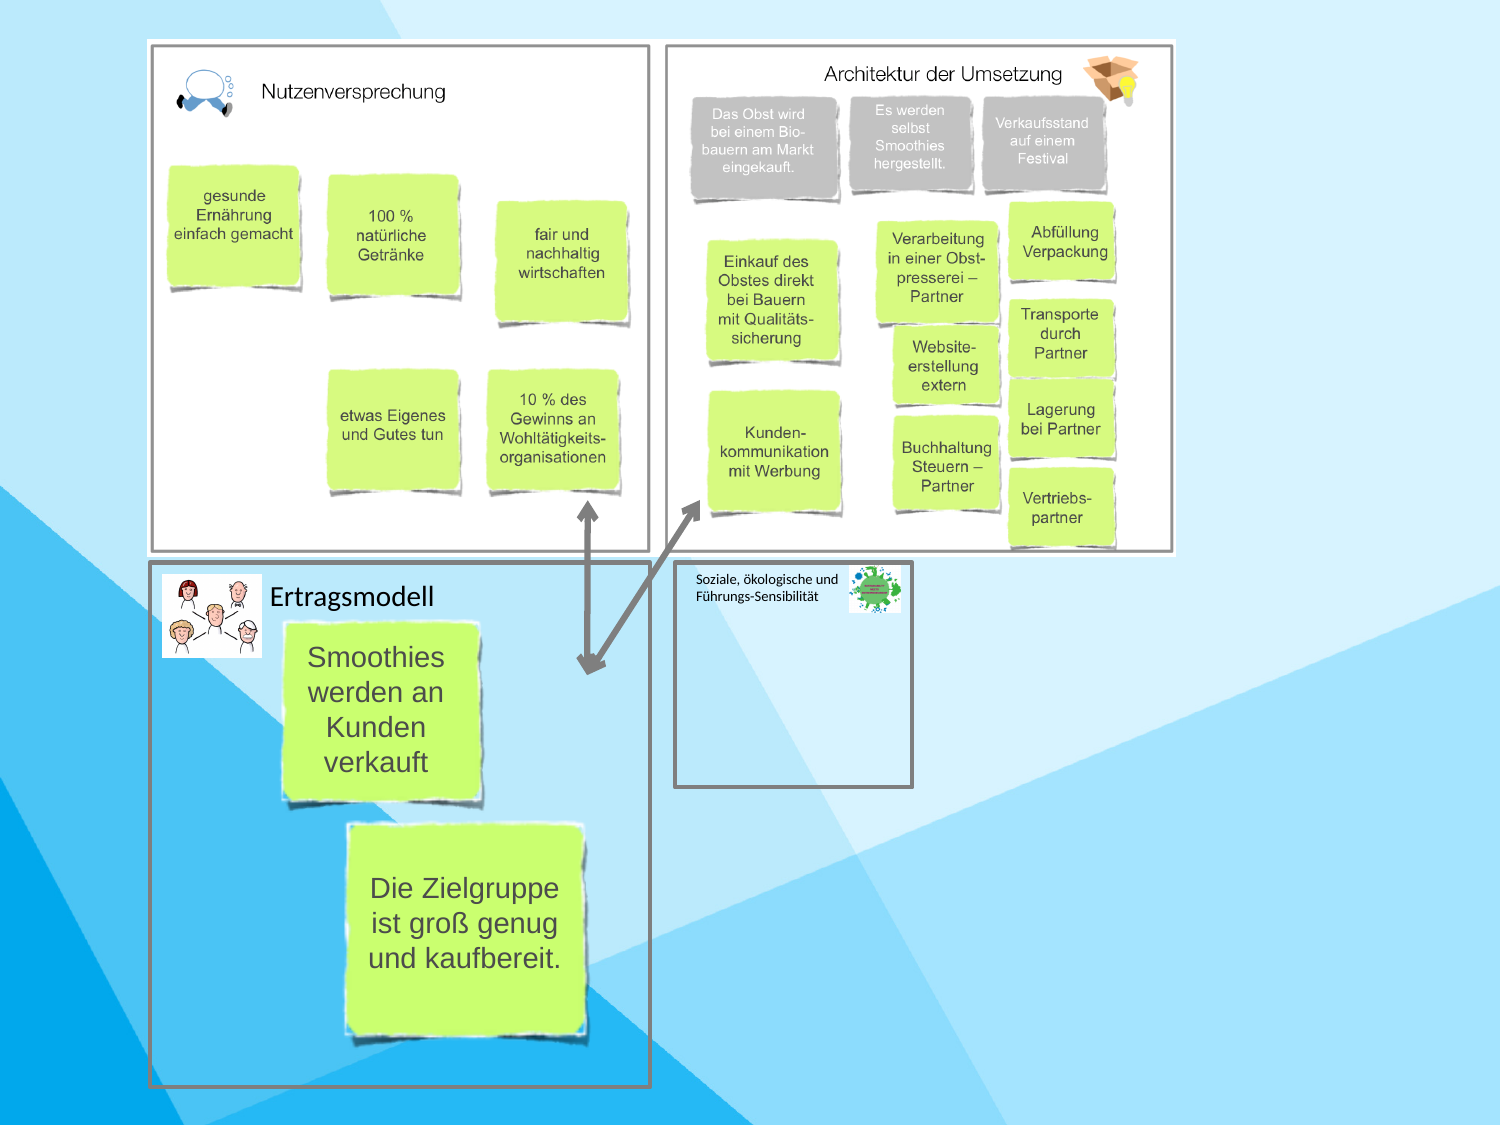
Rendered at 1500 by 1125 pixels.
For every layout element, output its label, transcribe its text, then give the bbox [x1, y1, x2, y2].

picture [0, 0, 1500, 1125]
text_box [274, 612, 488, 813]
text_box [150, 564, 650, 1088]
text_box [674, 564, 913, 788]
text_box Ertragsmodell [255, 569, 450, 620]
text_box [555, 530, 732, 644]
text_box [337, 812, 594, 1051]
picture [162, 574, 262, 658]
